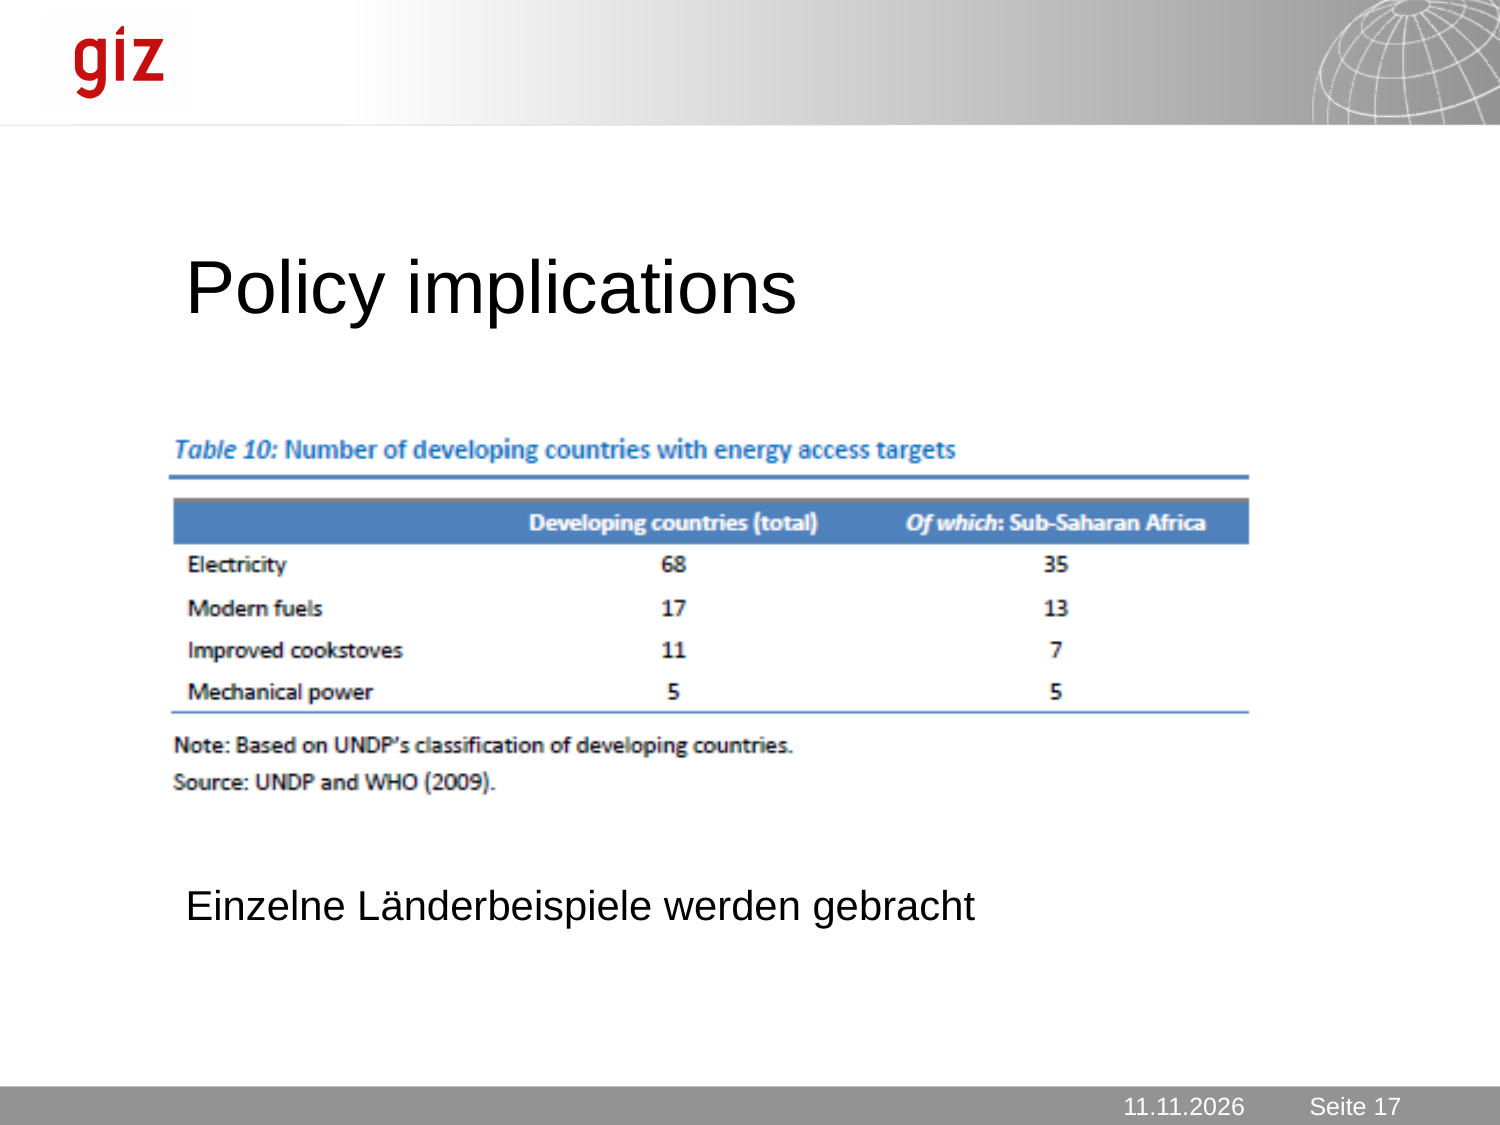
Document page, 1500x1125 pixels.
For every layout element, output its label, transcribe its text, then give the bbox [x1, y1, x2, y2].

picture [45, 12, 193, 111]
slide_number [1108, 1082, 1322, 1125]
title Policy implications Einzelne Länderbeispiele werden gebracht [170, 231, 1325, 334]
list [61, 416, 1348, 821]
picture [1311, 0, 1500, 125]
